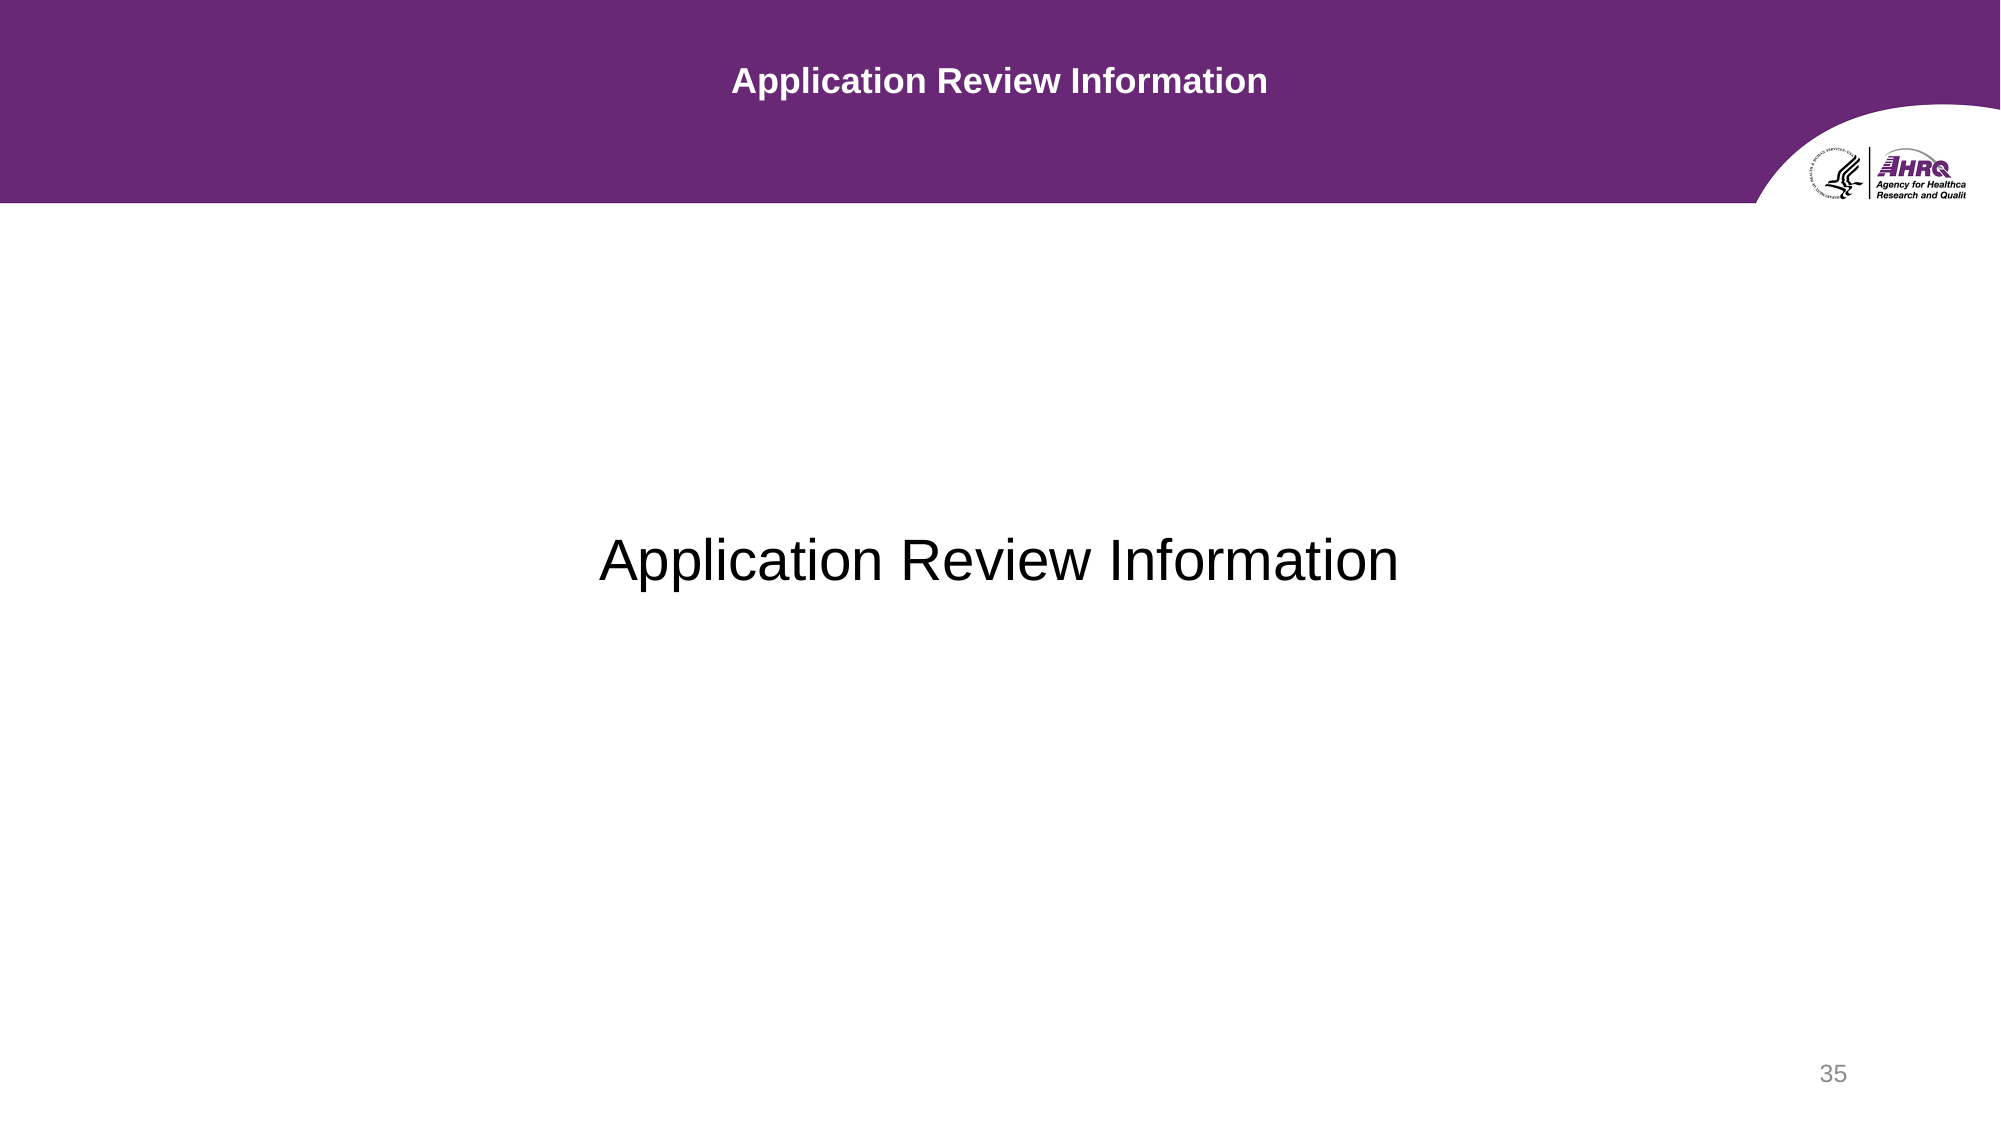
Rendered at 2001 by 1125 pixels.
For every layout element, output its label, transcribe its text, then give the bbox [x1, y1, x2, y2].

list Application Review Information [99, 270, 1900, 1013]
slide_number 35 [1412, 1042, 1863, 1103]
picture [0, 0, 2001, 1125]
title Application Review Information [275, 50, 1725, 152]
